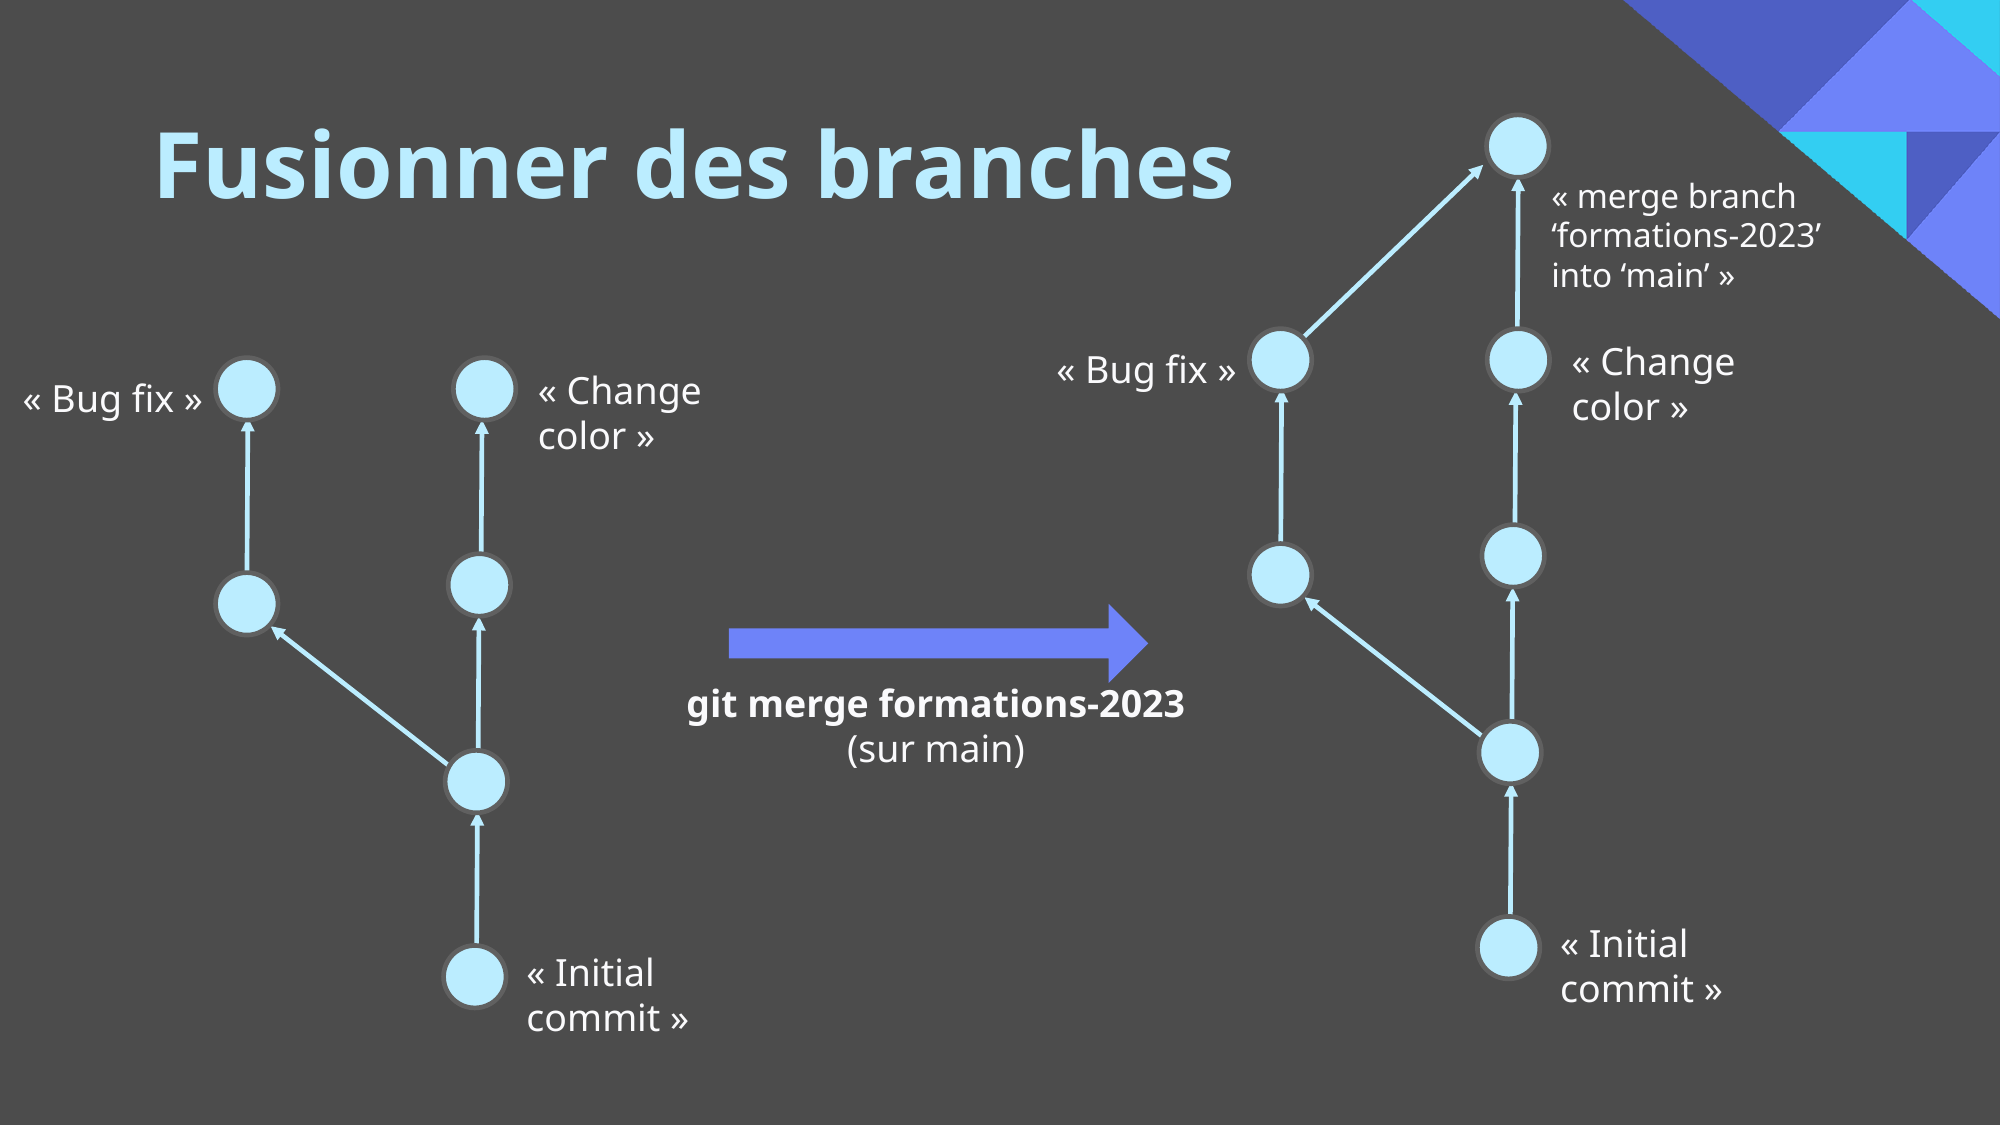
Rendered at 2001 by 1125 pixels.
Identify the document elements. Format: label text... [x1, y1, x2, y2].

text_box « Initial commit » [511, 941, 841, 1046]
picture [1622, 0, 2000, 319]
text_box « Change color » [1556, 330, 1863, 435]
title Fusionner des branches [137, 59, 1863, 278]
text_box [1485, 113, 1551, 179]
text_box « Change color » [523, 359, 829, 464]
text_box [215, 357, 516, 1008]
text_box « Bug fix » [7, 367, 210, 428]
text_box « Bug fix » [1041, 338, 1244, 399]
text_box git merge formations-2023 (sur main) [597, 672, 1244, 778]
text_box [1249, 328, 1550, 979]
text_box [727, 601, 1150, 672]
text_box « Initial commit » [1545, 912, 1875, 1017]
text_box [1302, 164, 1484, 327]
text_box « merge branch ‘formations-2023’ into ‘main’ » [1536, 167, 1863, 302]
